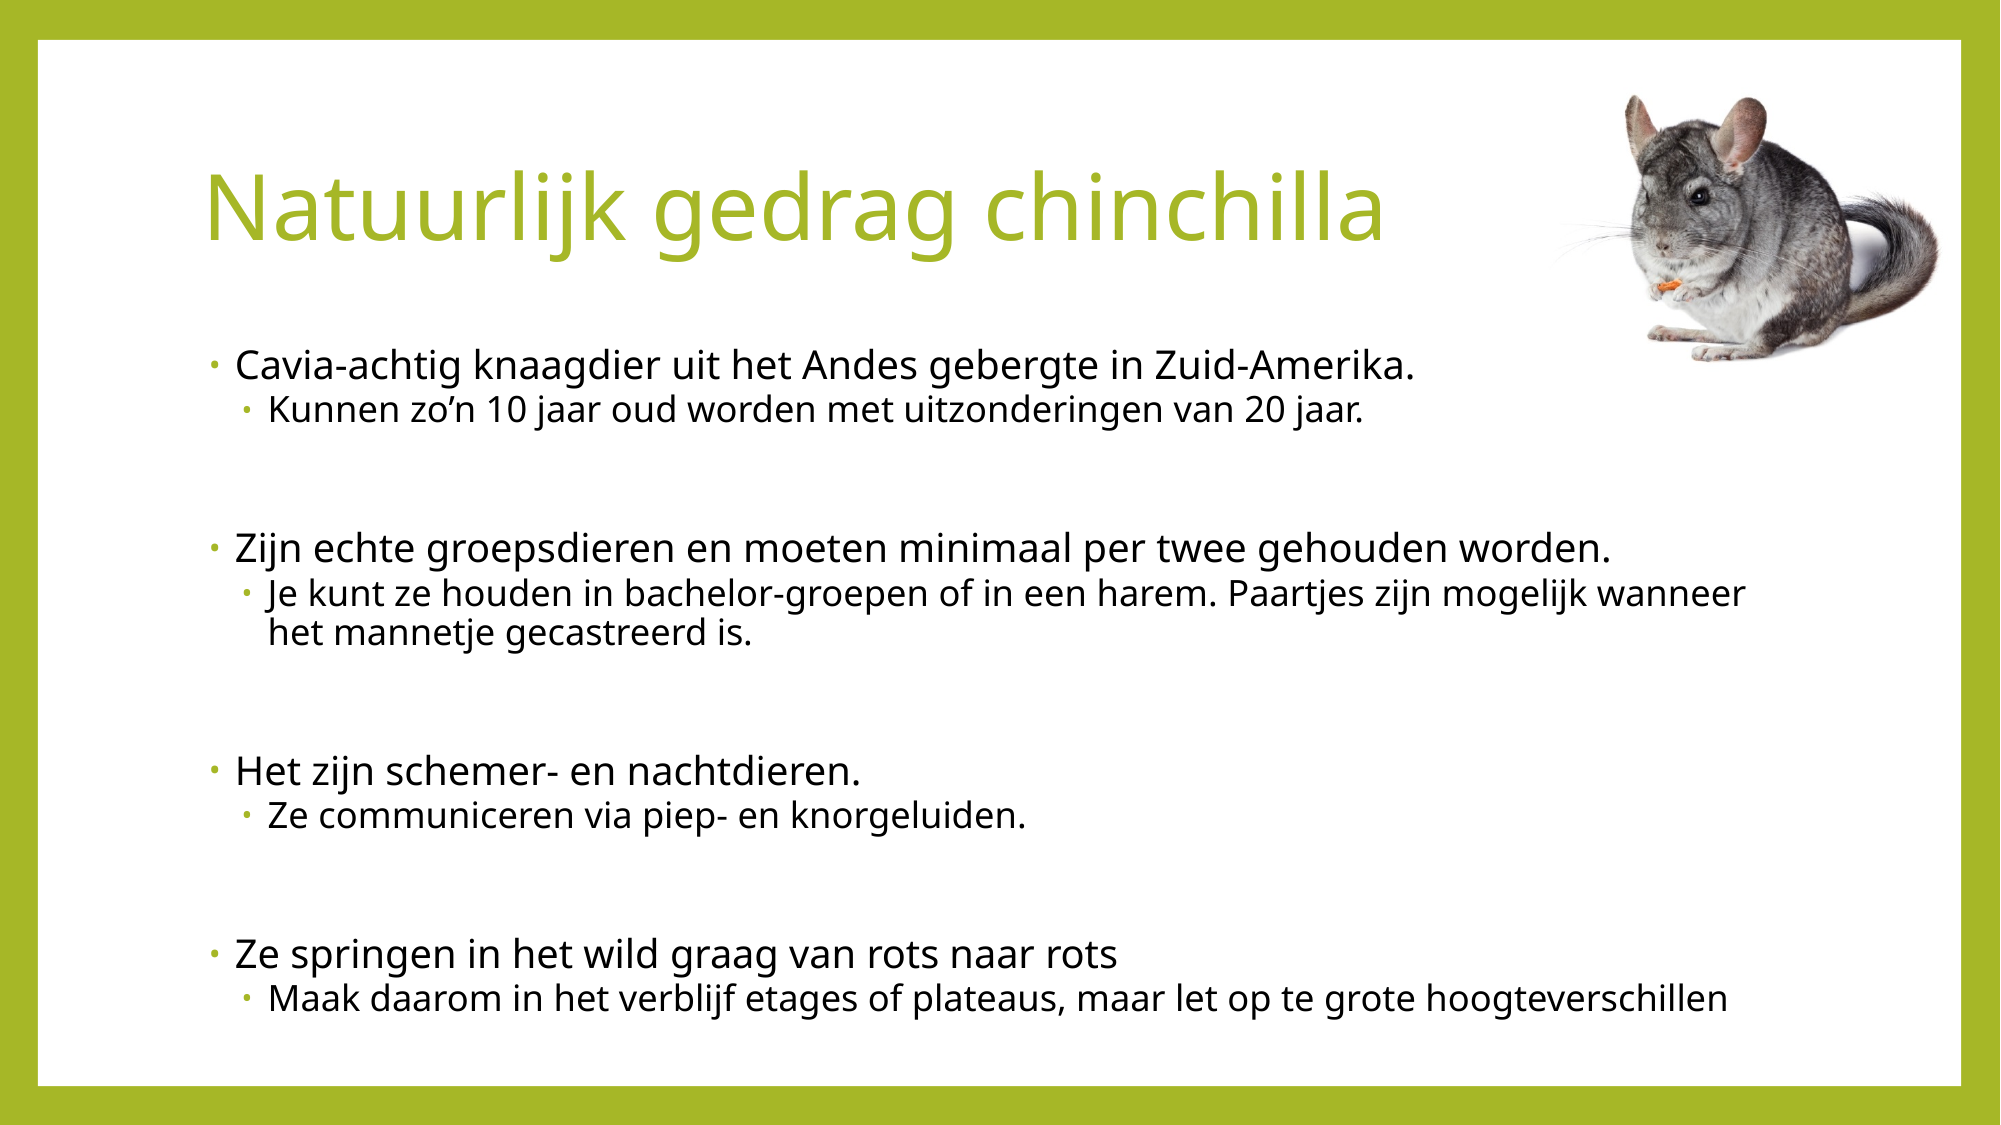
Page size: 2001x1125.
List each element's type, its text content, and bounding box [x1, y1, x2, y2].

title Natuurlijk gedrag chinchilla [187, 99, 1504, 323]
picture [1510, 43, 1956, 401]
list Cavia-achtig knaagdier uit het Andes gebergte in Zuid-Amerika. Kunnen zo’n 10 jaar oud worden met uitzonderingen van 20 jaar. Zijn echte groepsdieren en moeten minimaal per twee gehouden worden. Je kunt ze houden in bachelor-groepen of in een harem. Paartjes zijn mogelijk wanneer het mannetje gecastreerd is. Het zijn schemer- en nachtdieren. Ze communiceren via piep- en knorgeluiden. Ze springen in het wild graag van rots naar rots Maak daarom in het verblijf etages of plateaus, maar let op te grote hoogteverschillen [187, 337, 1808, 1031]
